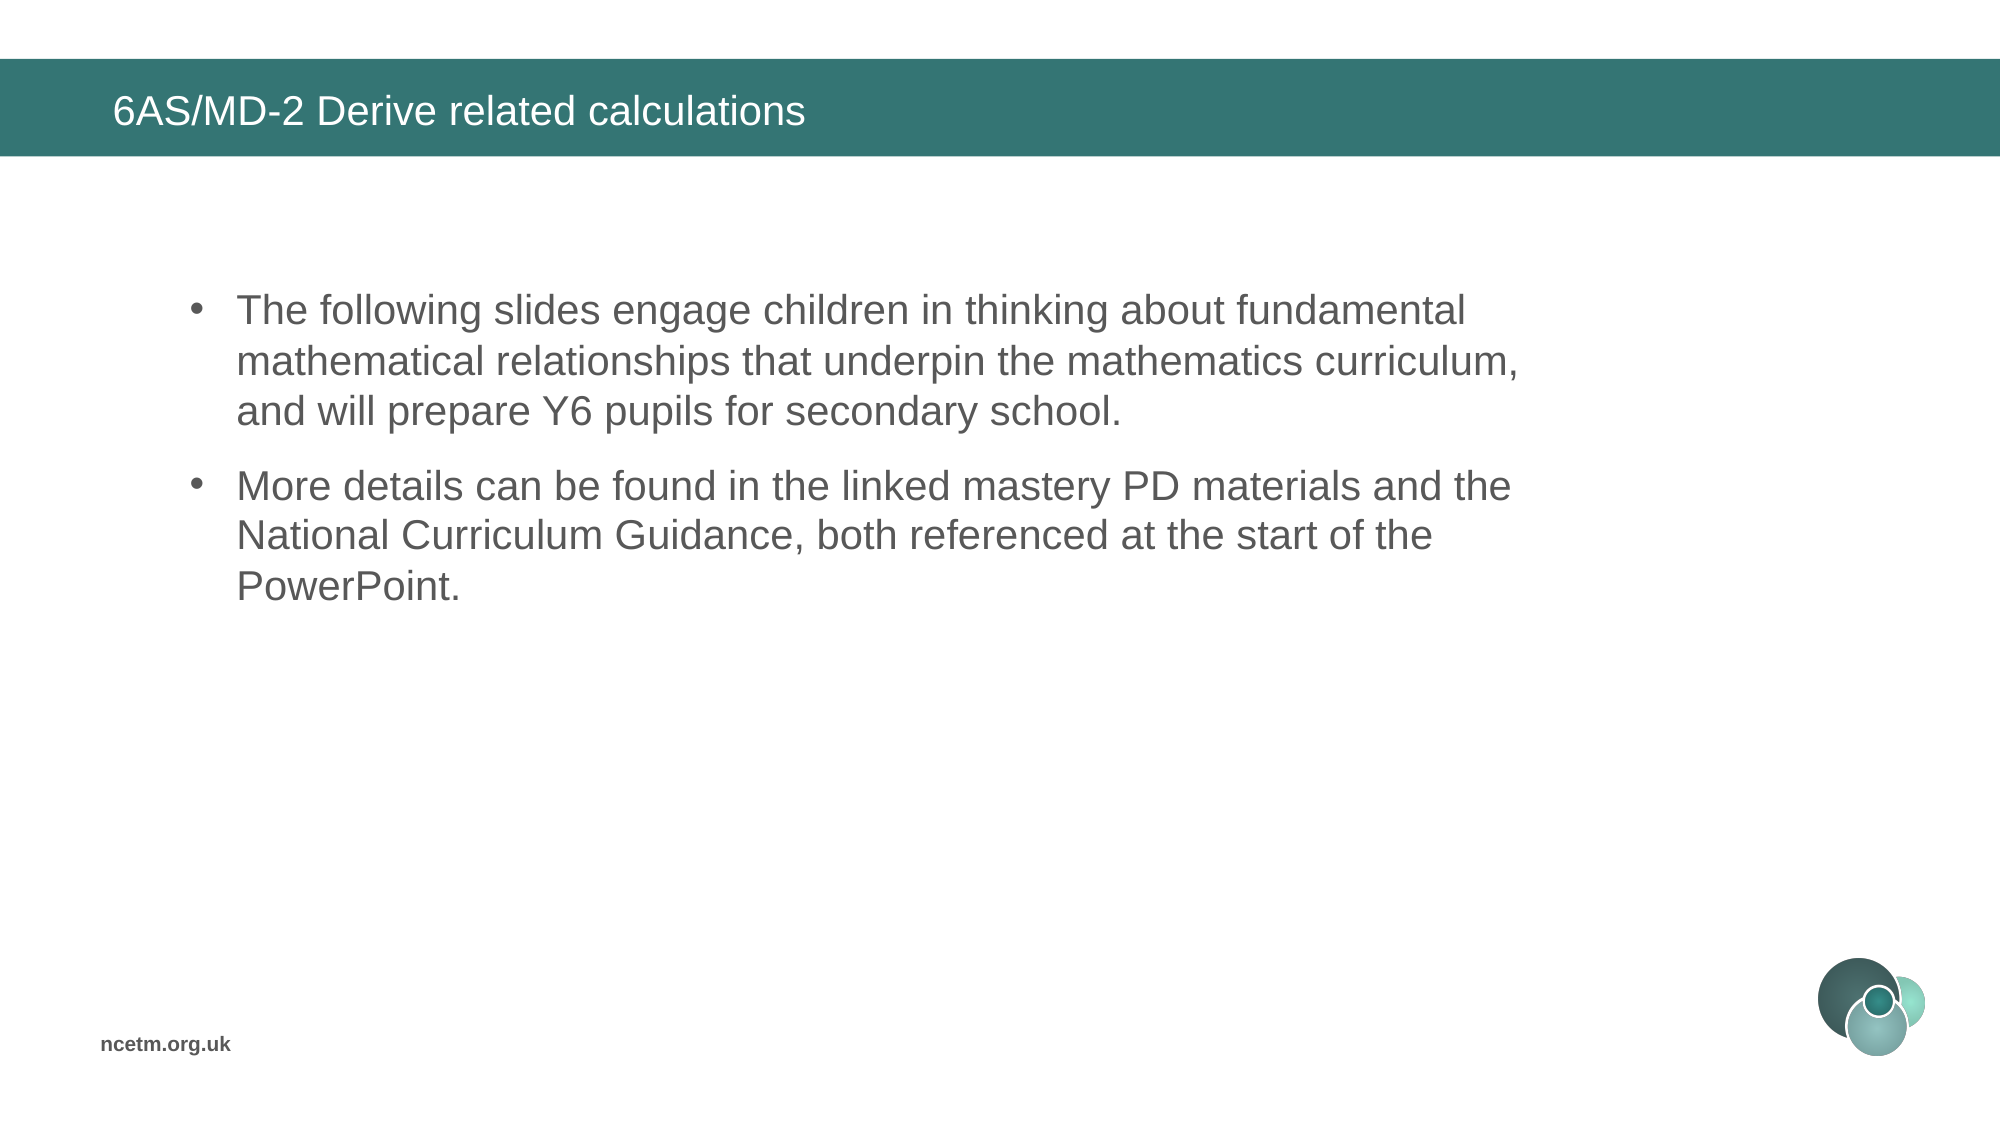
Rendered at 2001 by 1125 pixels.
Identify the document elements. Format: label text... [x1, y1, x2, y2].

title 6AS/MD-2 Derive related calculations [97, 76, 1945, 147]
picture [1818, 958, 1925, 1056]
text_box The following slides engage children in thinking about fundamental mathematical relationships that underpin the mathematics curriculum, and will prepare Y6 pupils for secondary school. More details can be found in the linked mastery PD materials and the National Curriculum Guidance, both referenced at the start of the PowerPoint. [174, 275, 1540, 616]
